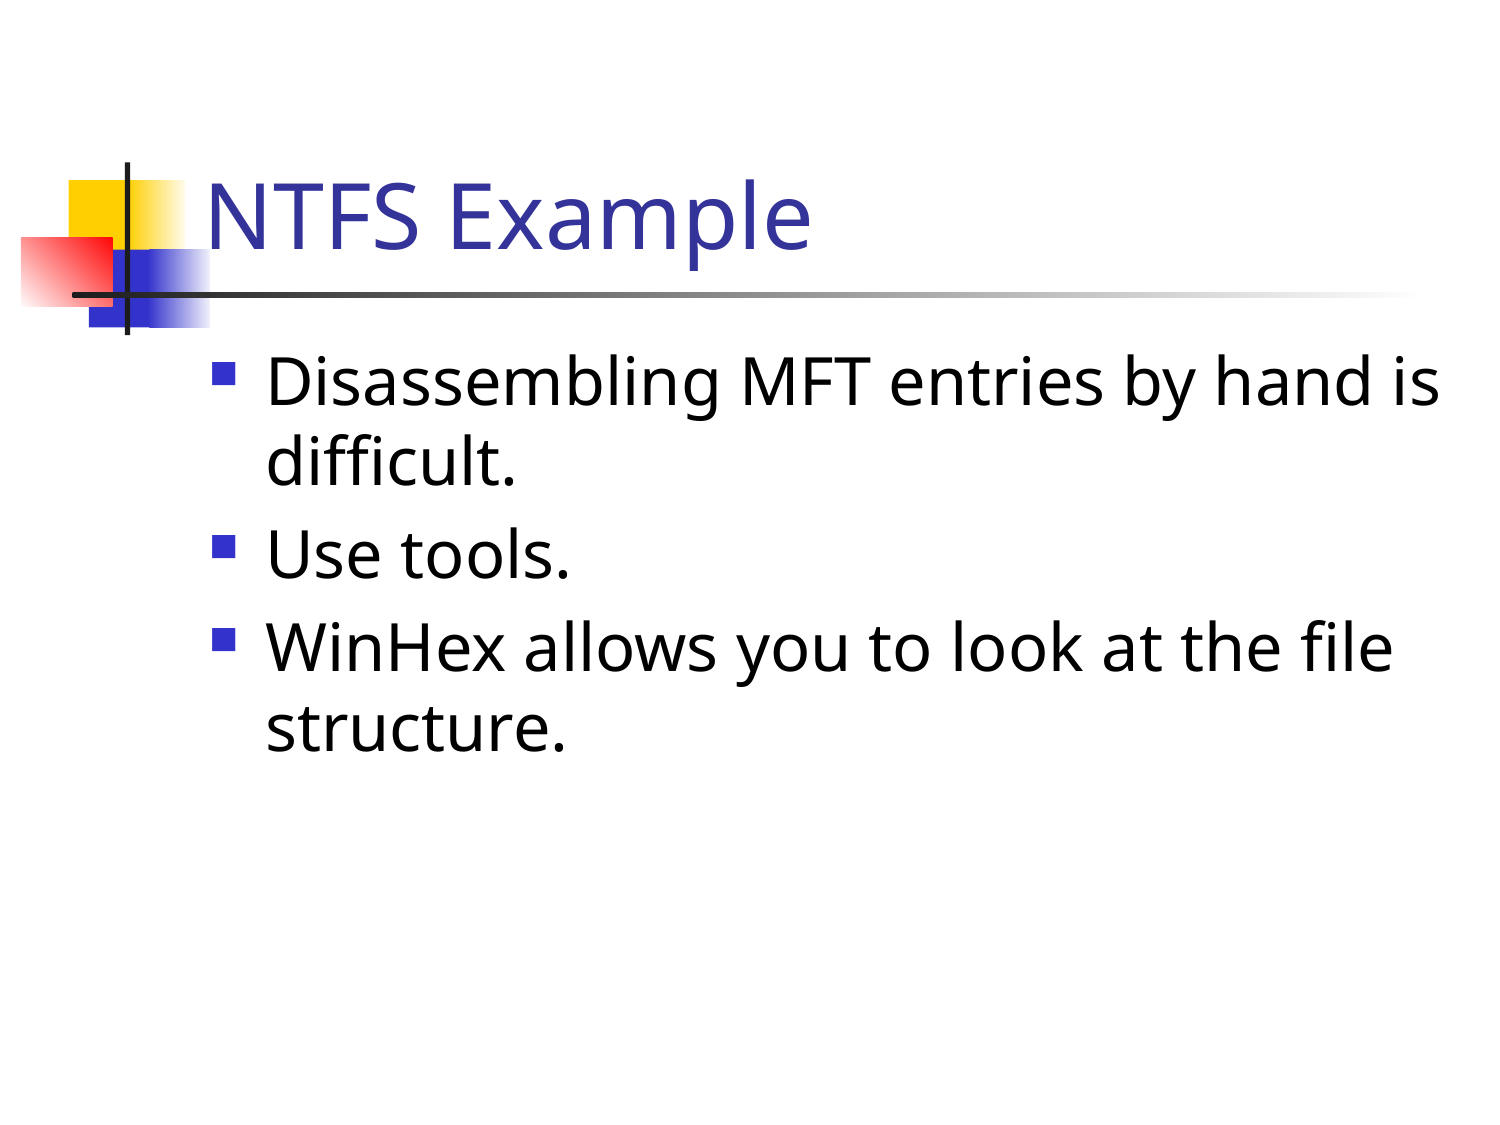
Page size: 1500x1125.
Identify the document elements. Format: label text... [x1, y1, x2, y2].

title NTFS Example [188, 34, 1468, 276]
list Disassembling MFT entries by hand is difficult. Use tools. WinHex allows you to look at the file structure. [193, 330, 1470, 1007]
